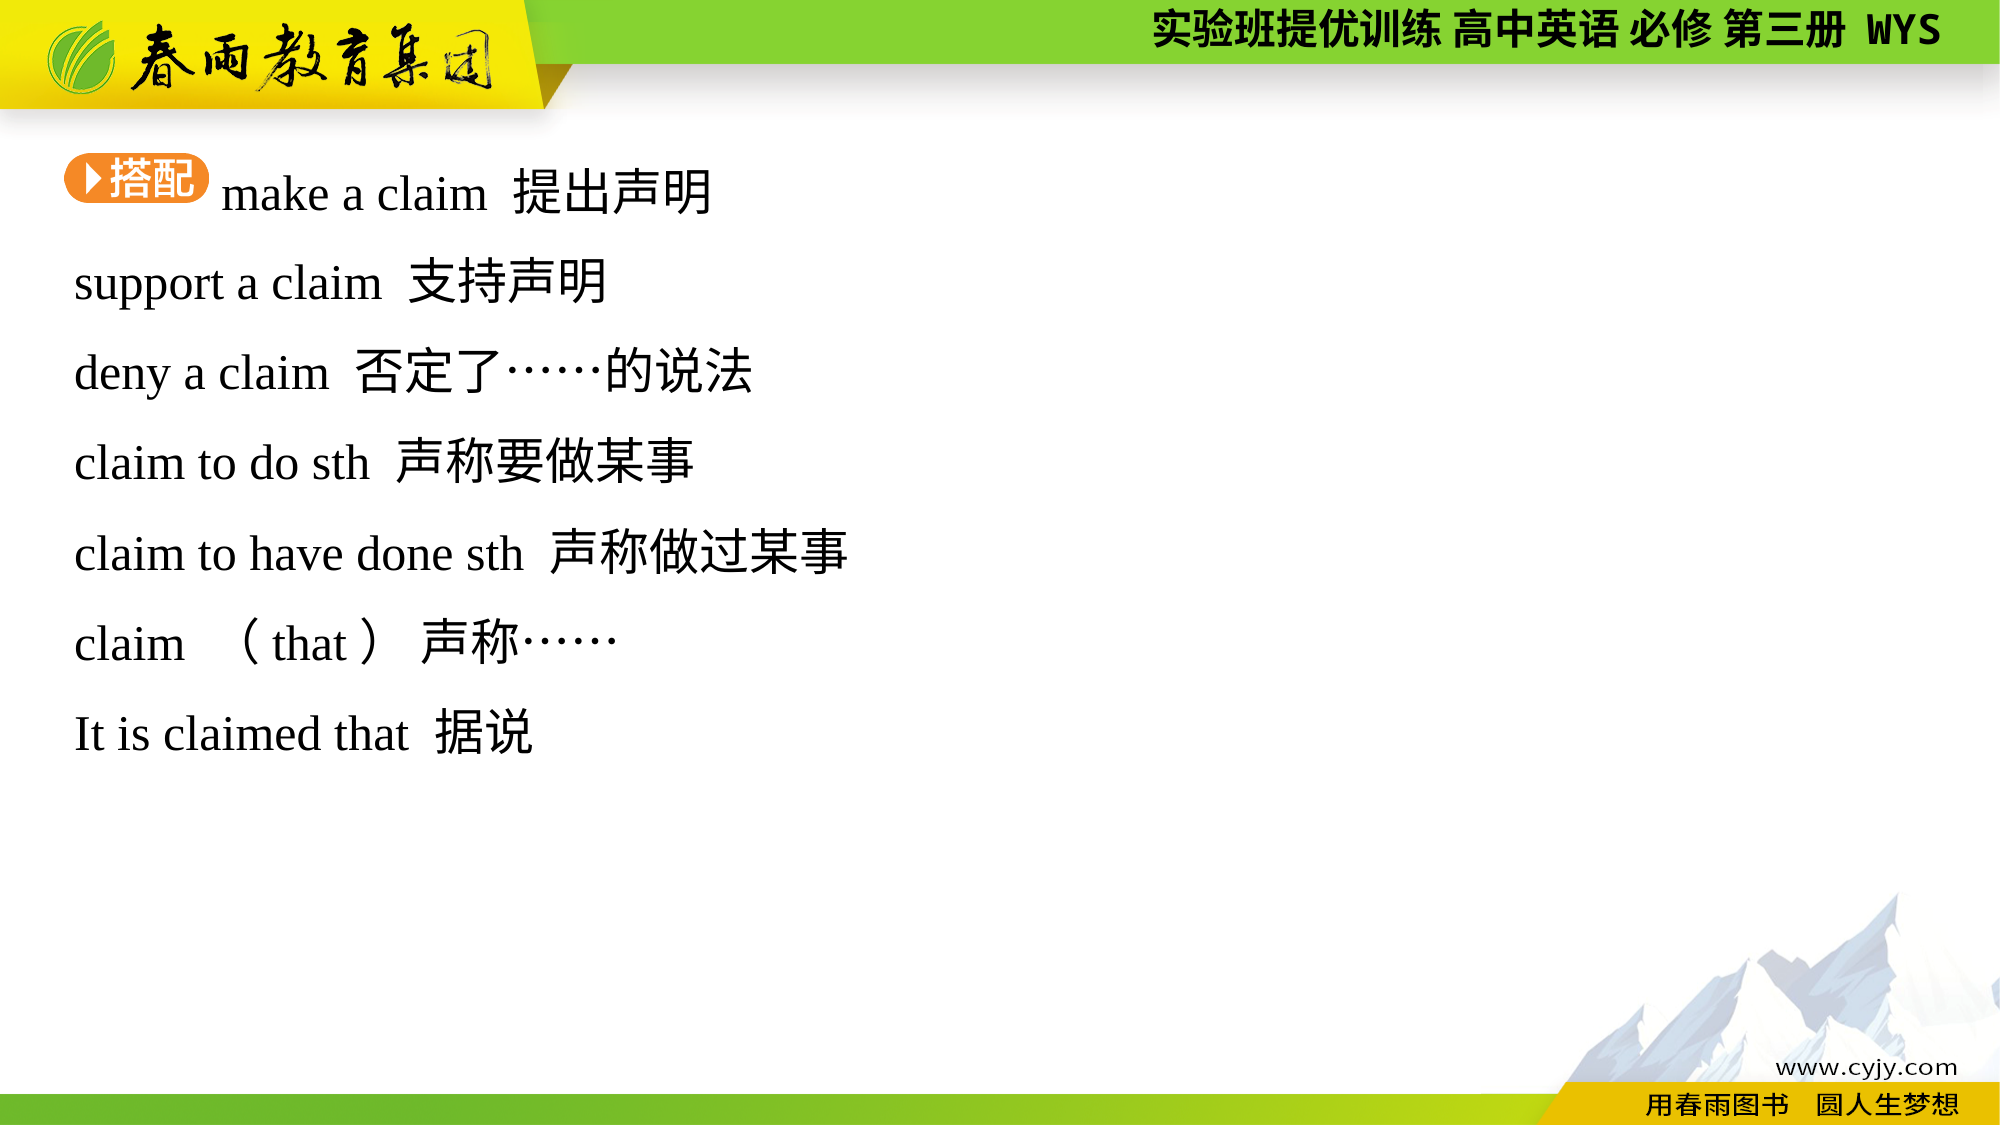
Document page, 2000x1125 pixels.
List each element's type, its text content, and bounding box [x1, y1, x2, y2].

list make a claim 提出声明 support a claim 支持声明 deny a claim 否定了……的说法 claim to do sth 声称要做某事 claim to have done sth 声称做过某事 claim （that） 声称…… It is claimed that 据说 [59, 122, 1944, 774]
picture [0, 0, 2000, 1125]
